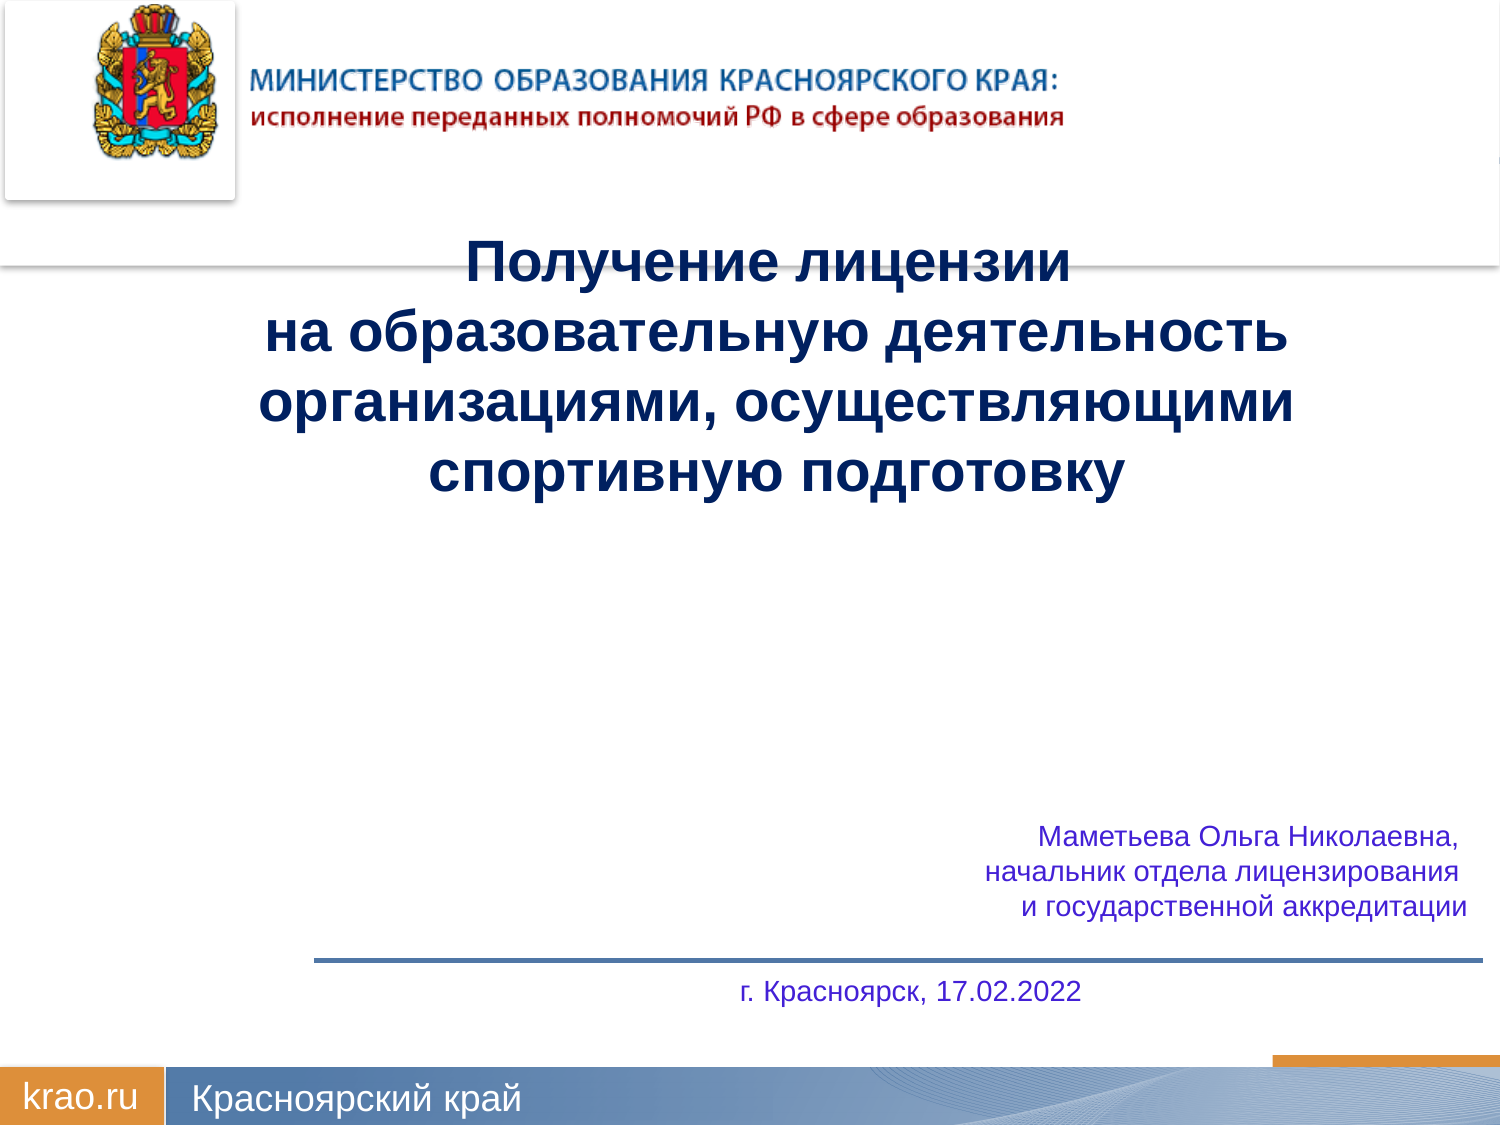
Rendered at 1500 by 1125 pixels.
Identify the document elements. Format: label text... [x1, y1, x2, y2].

list Маметьева Ольга Николаевна, начальник отдела лицензирования и государственной аккредитации г. Красноярск, 17.02.2022 [338, 809, 1484, 960]
list Маметьева Ольга Николаевна, начальник отдела лицензирования и государственной аккредитации г. Красноярск, 17.02.2022 [338, 965, 1484, 1024]
text_box [5, 1, 235, 200]
picture [90, 4, 221, 162]
text_box Получение лицензии на образовательную деятельность организациями, осуществляющими спортивную подготовку [201, 215, 1354, 511]
picture [249, 66, 1079, 176]
